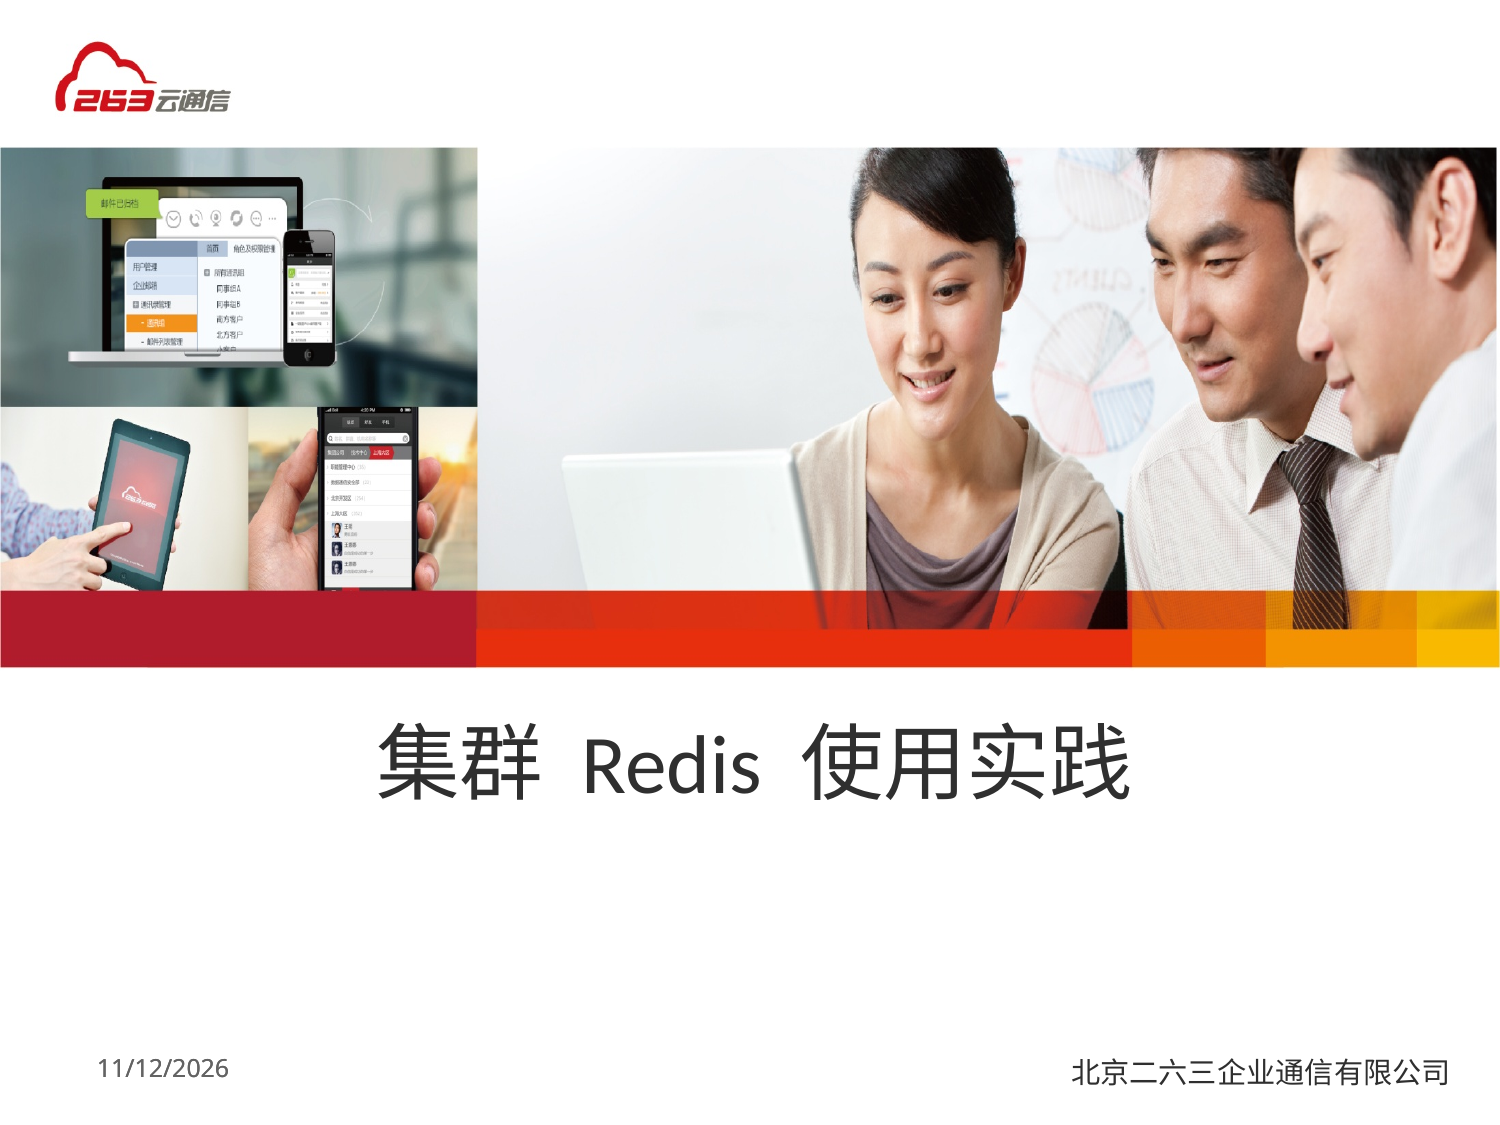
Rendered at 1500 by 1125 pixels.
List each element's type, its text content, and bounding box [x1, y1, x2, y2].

picture [0, 0, 1500, 1125]
title 集群 Redis 使用实践 [117, 703, 1393, 844]
text_box 2015/9/24 [82, 1045, 432, 1125]
text_box 北京二六三企业通信有限公司 [1056, 1046, 1467, 1097]
